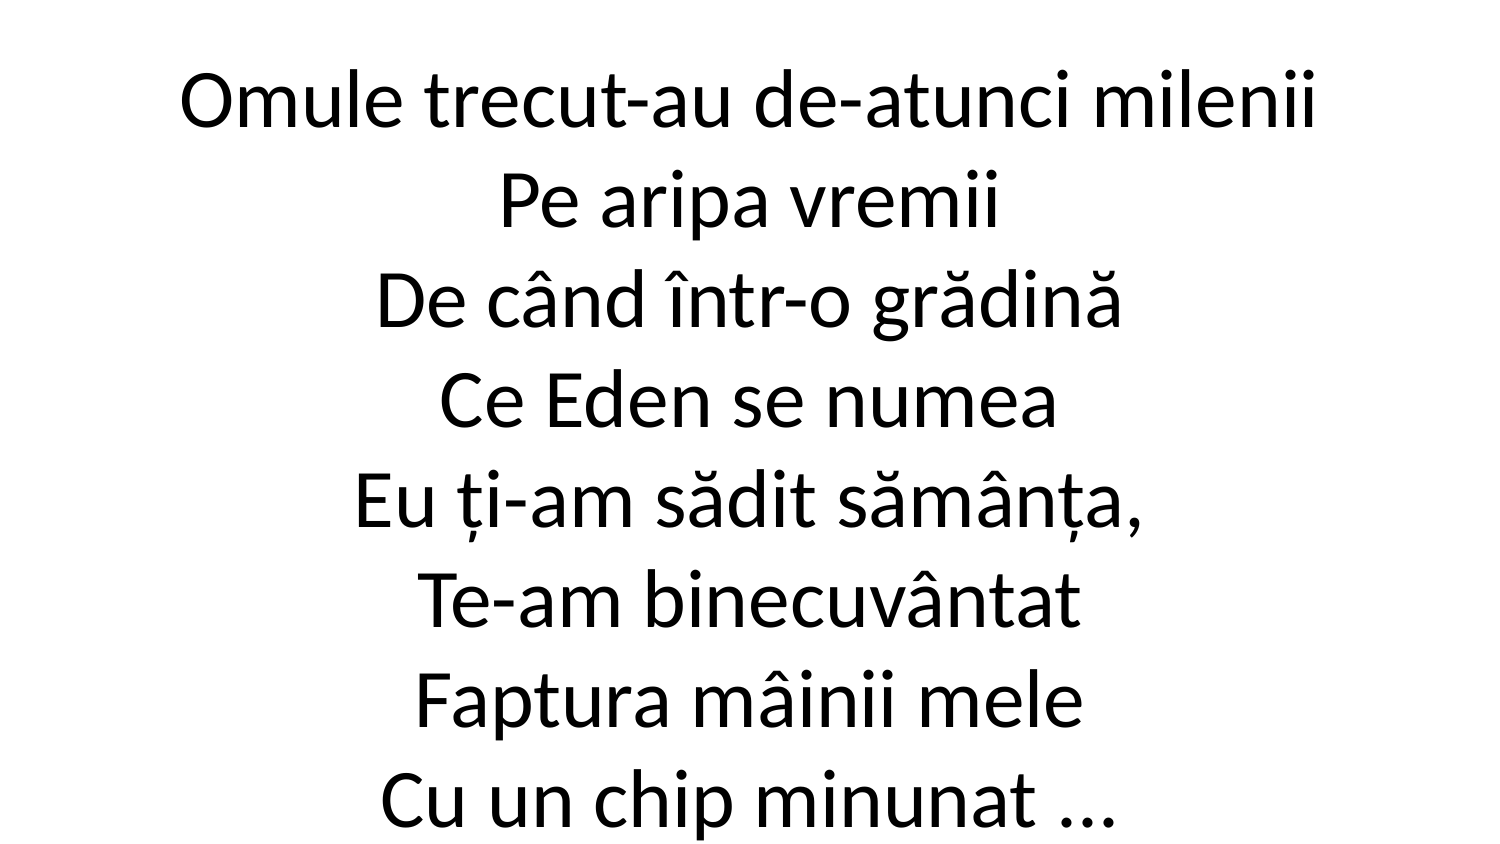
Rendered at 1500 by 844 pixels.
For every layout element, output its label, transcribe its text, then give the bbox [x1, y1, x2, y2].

text_box Omule trecut-au de-atunci milenii Pe aripa vremii De când într-o grădină Ce Eden se numea Eu ți-am sădit sămânța, Te-am binecuvântat Faptura mâinii mele Cu un chip minunat ... [164, 0, 1335, 844]
